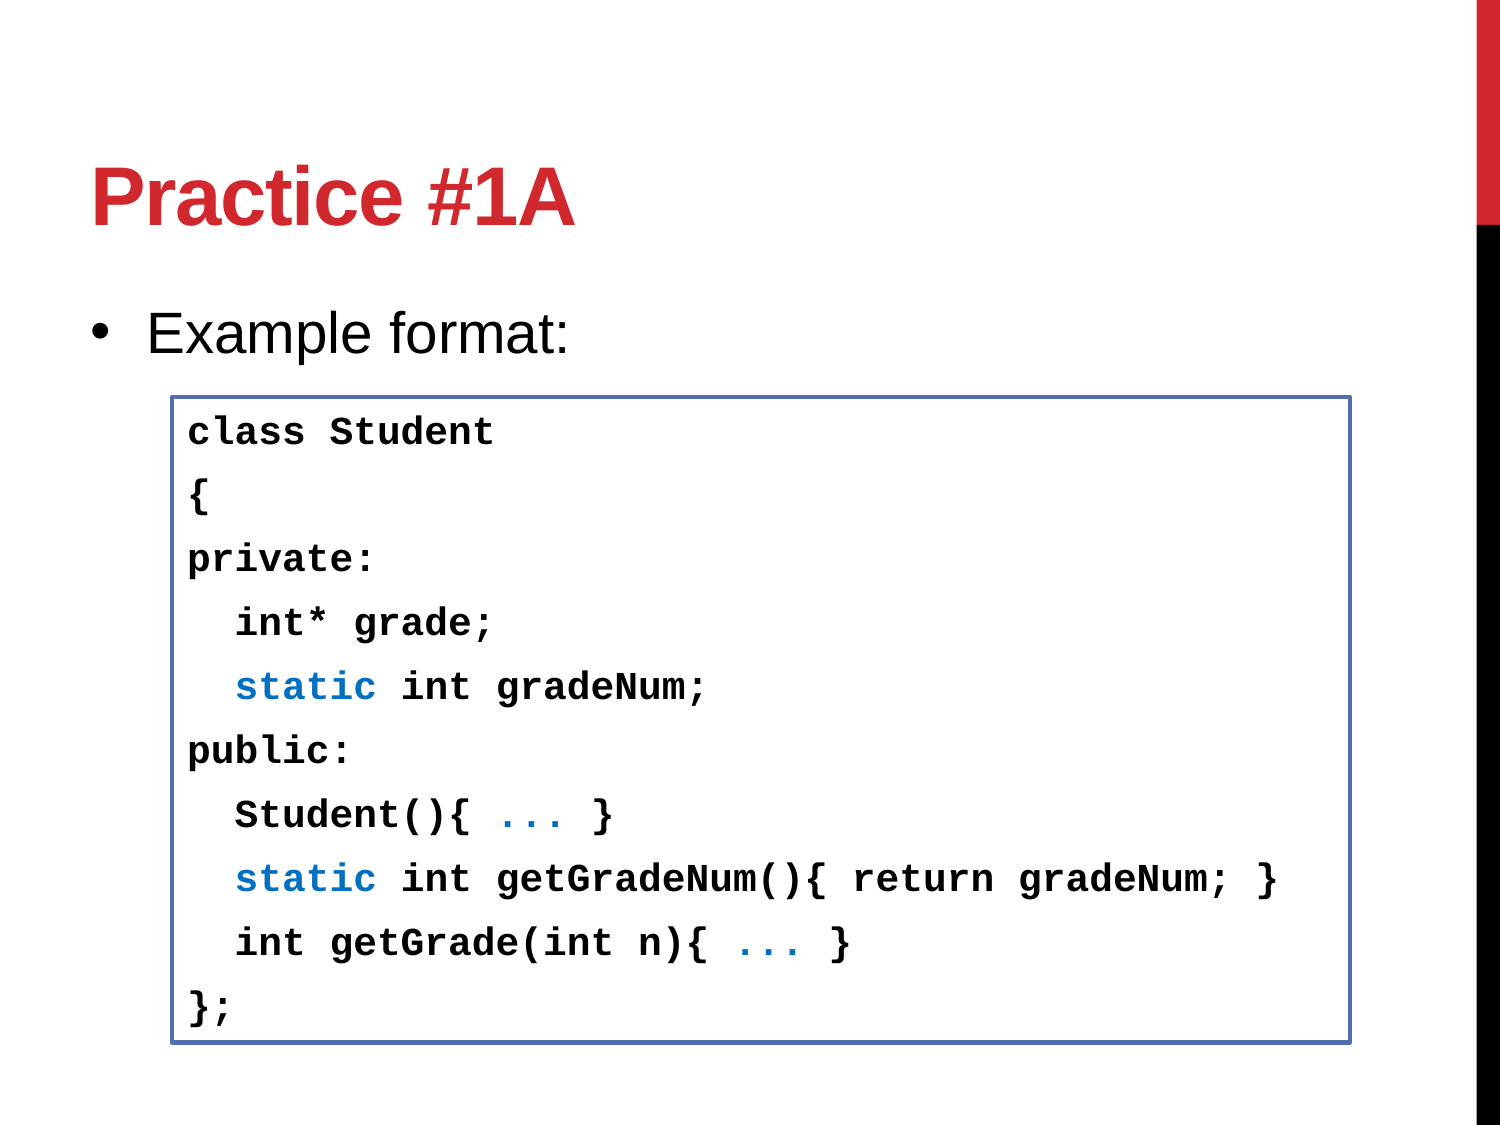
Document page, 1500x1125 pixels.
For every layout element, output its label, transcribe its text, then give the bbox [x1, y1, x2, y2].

title Practice #1A [75, 25, 1350, 250]
list Example format: [75, 287, 1325, 1005]
text_box class Student { private: int* grade; static int gradeNum; public: Student(){ ... } static int getGradeNum(){ return gradeNum; } int getGrade(int n){ ... } }; [170, 395, 1352, 1045]
